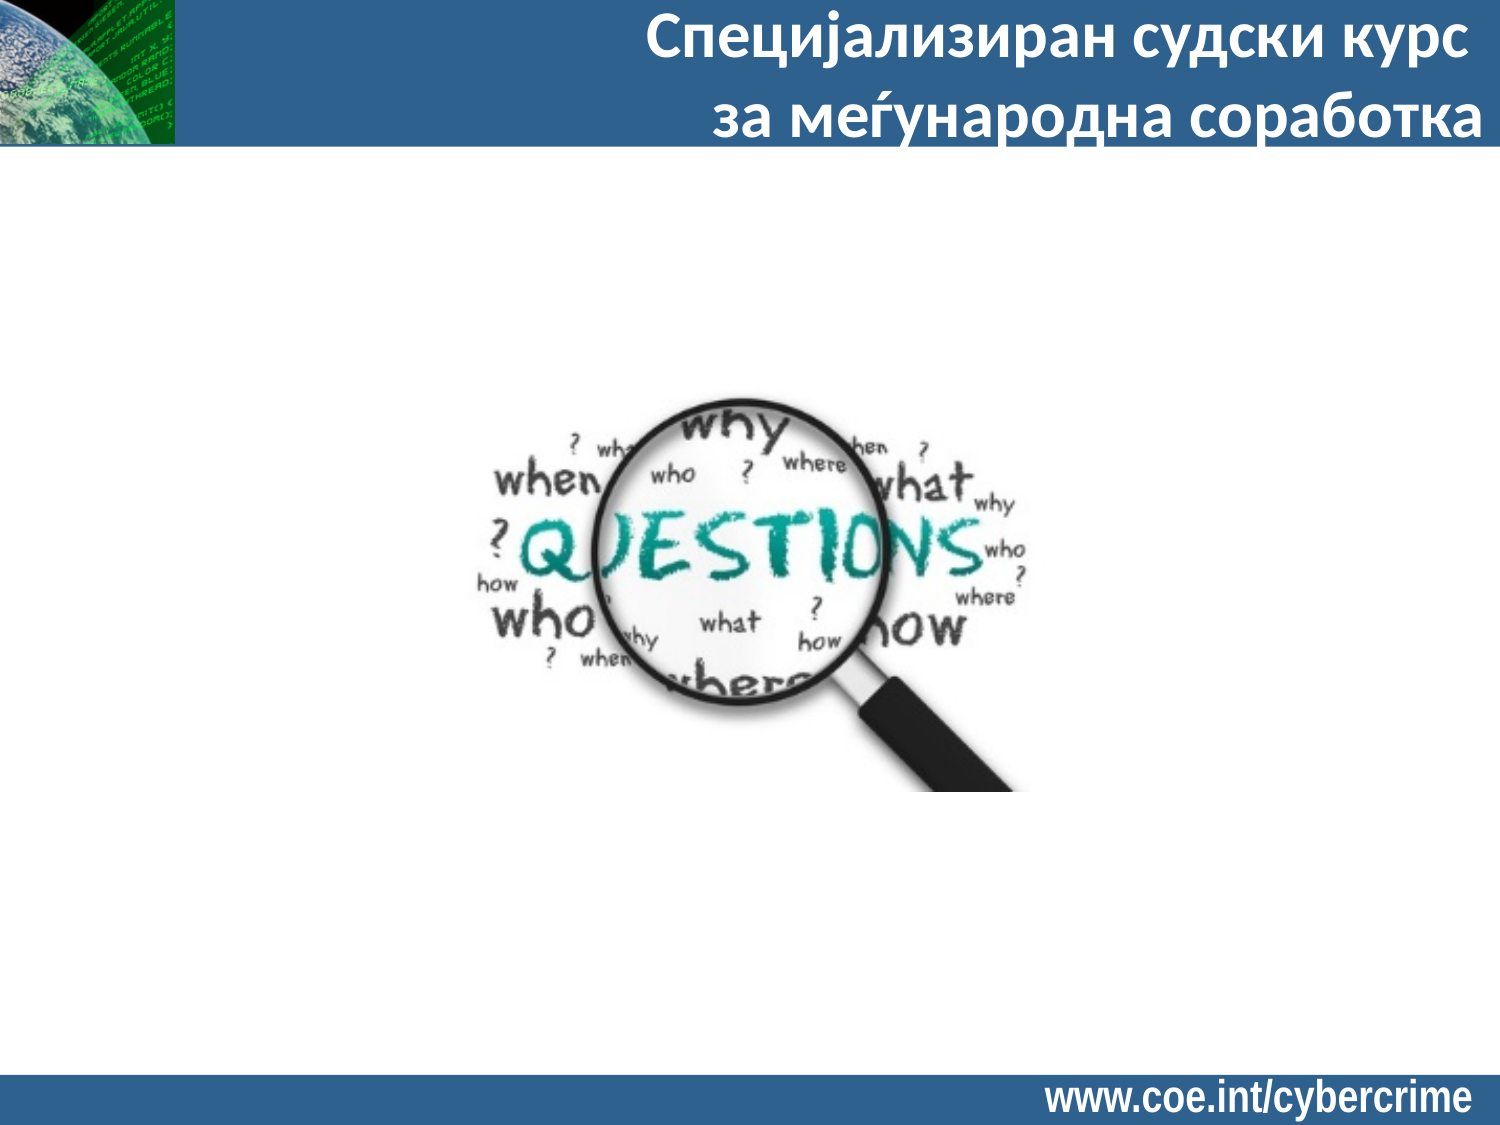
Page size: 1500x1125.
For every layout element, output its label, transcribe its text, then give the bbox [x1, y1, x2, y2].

text_box [0, 1073, 1030, 1125]
picture [0, 0, 175, 144]
picture [443, 332, 1057, 793]
text_box www.coe.int/cybercrime [1030, 1059, 1500, 1125]
text_box Специјализиран судски курс за меѓународна соработка [177, 0, 1500, 149]
